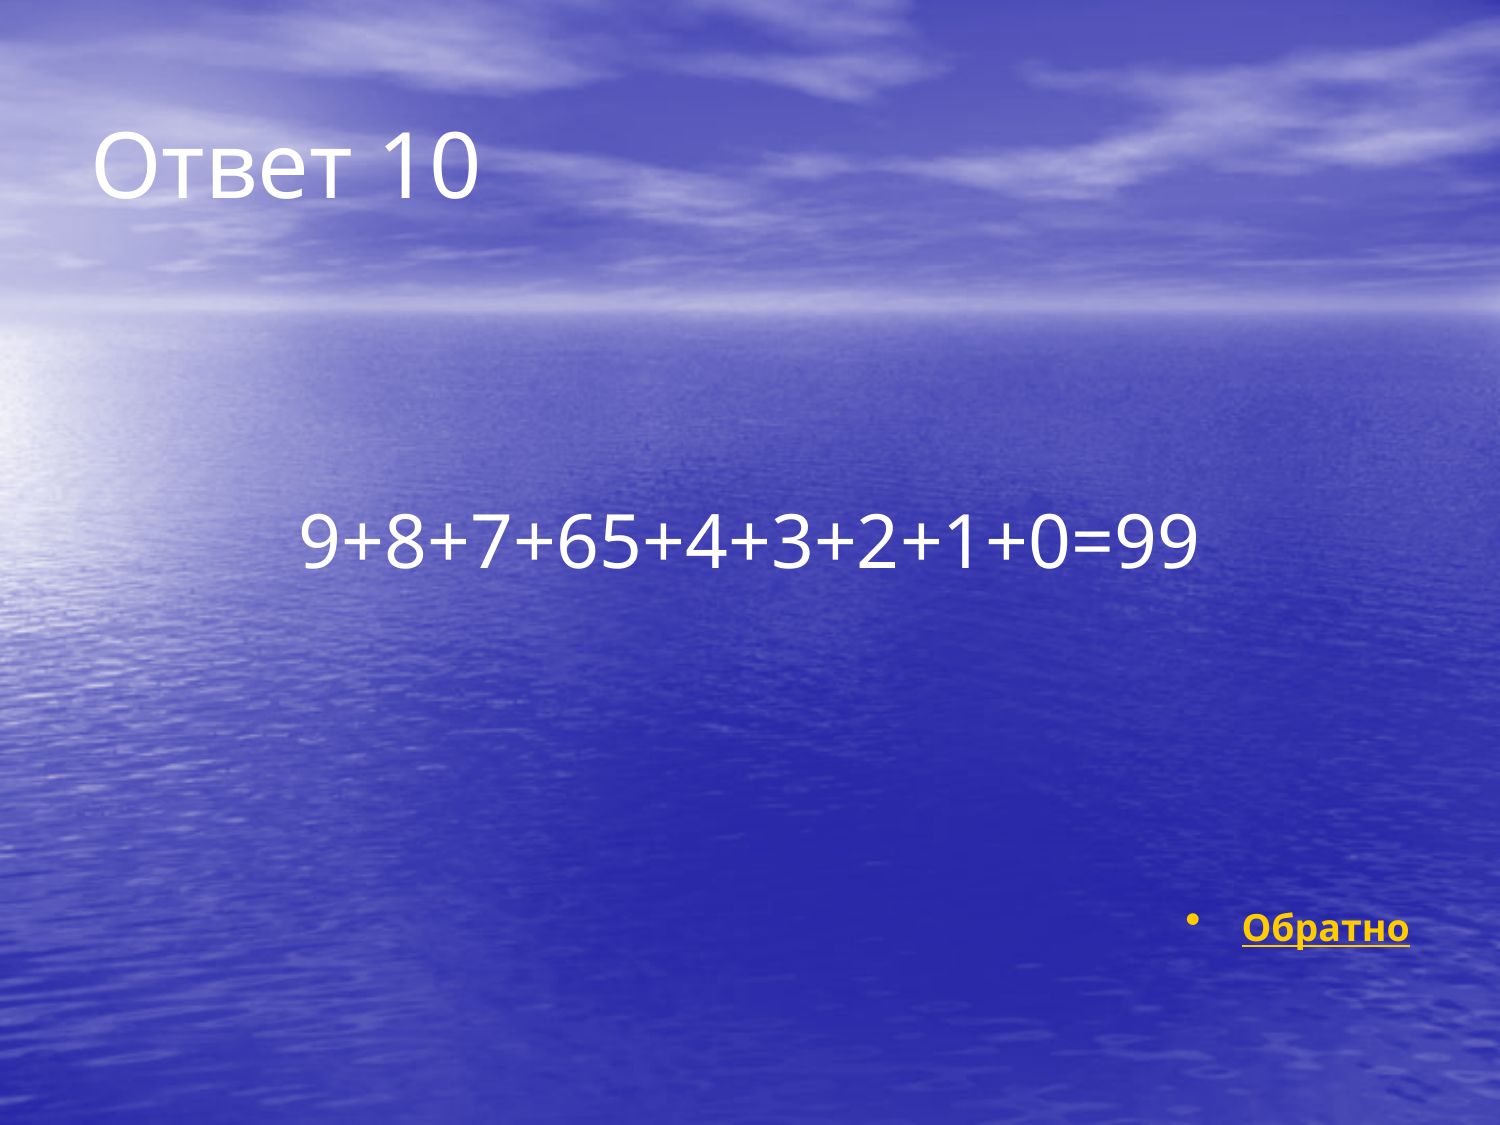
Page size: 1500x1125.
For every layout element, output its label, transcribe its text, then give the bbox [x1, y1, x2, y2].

title Ответ 10 [74, 47, 1426, 276]
list 9+8+7+65+4+3+2+1+0=99 Обратно [74, 312, 1426, 988]
